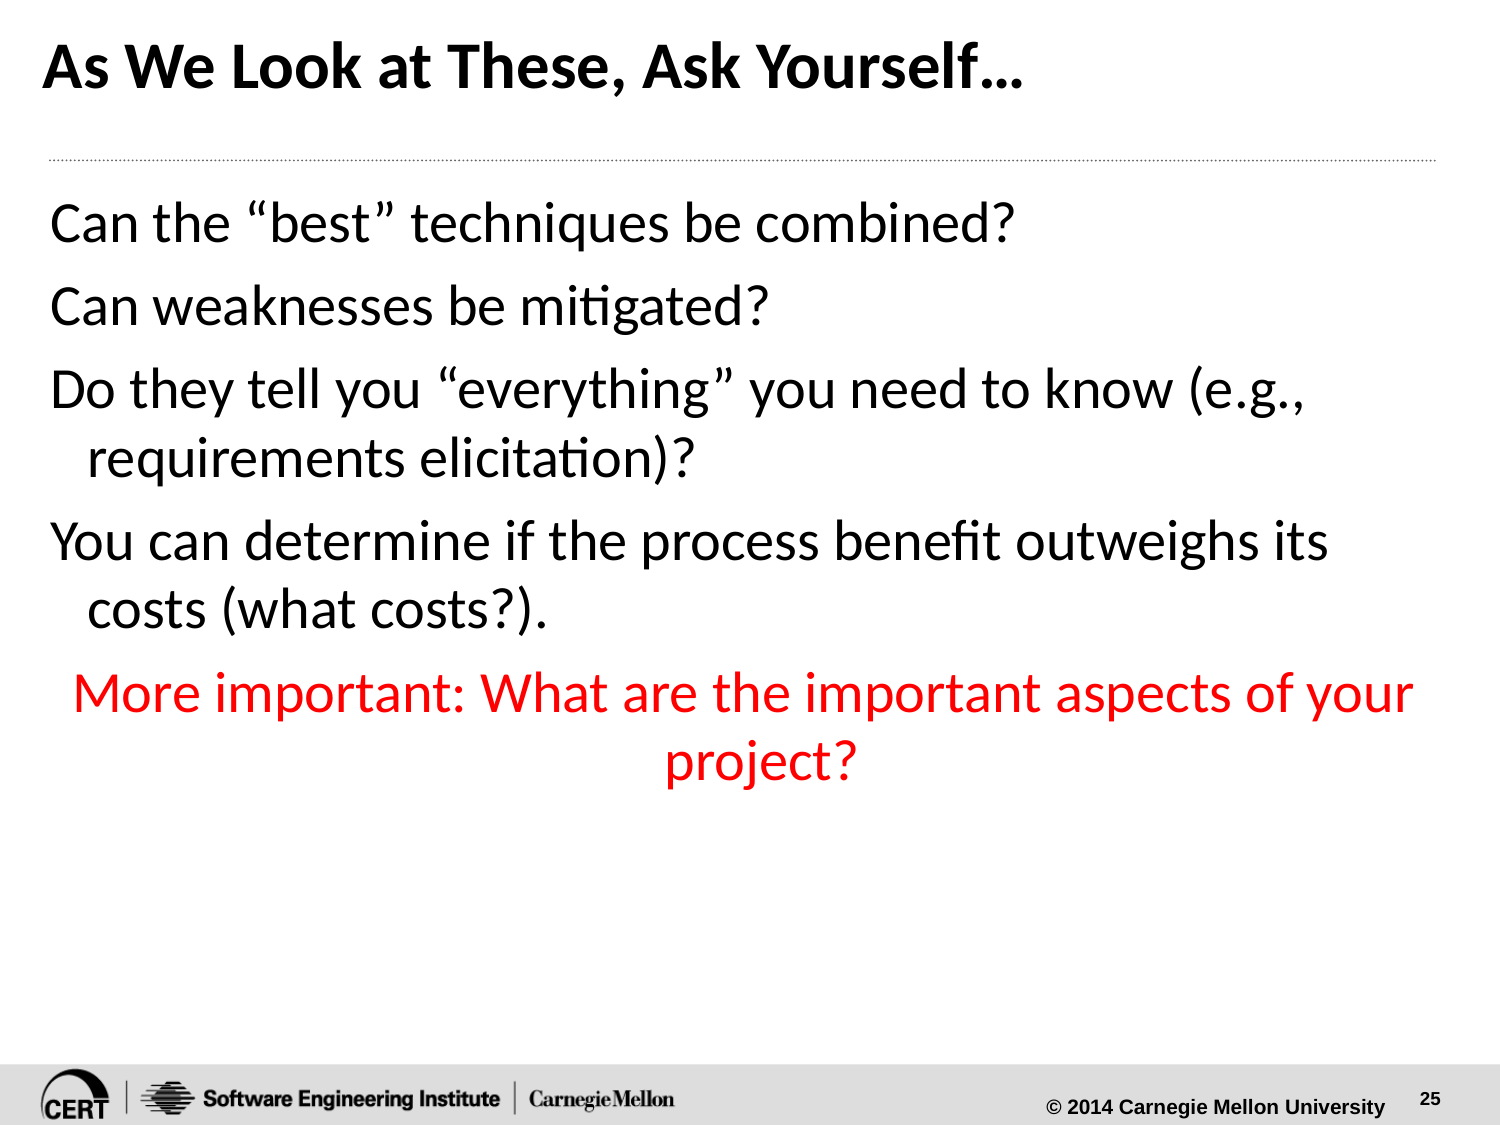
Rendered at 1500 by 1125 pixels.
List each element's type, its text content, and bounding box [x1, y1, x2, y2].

picture [24, 1065, 688, 1125]
title As We Look at These, Ask Yourself… [42, 37, 1434, 155]
list Can the “best” techniques be combined? Can weaknesses be mitigated? Do they tell you “everything” you need to know (e.g., requirements elicitation)? You can determine if the process benefit outweighs its costs (what costs?). More important: What are the important aspects of your project? [49, 187, 1438, 1001]
